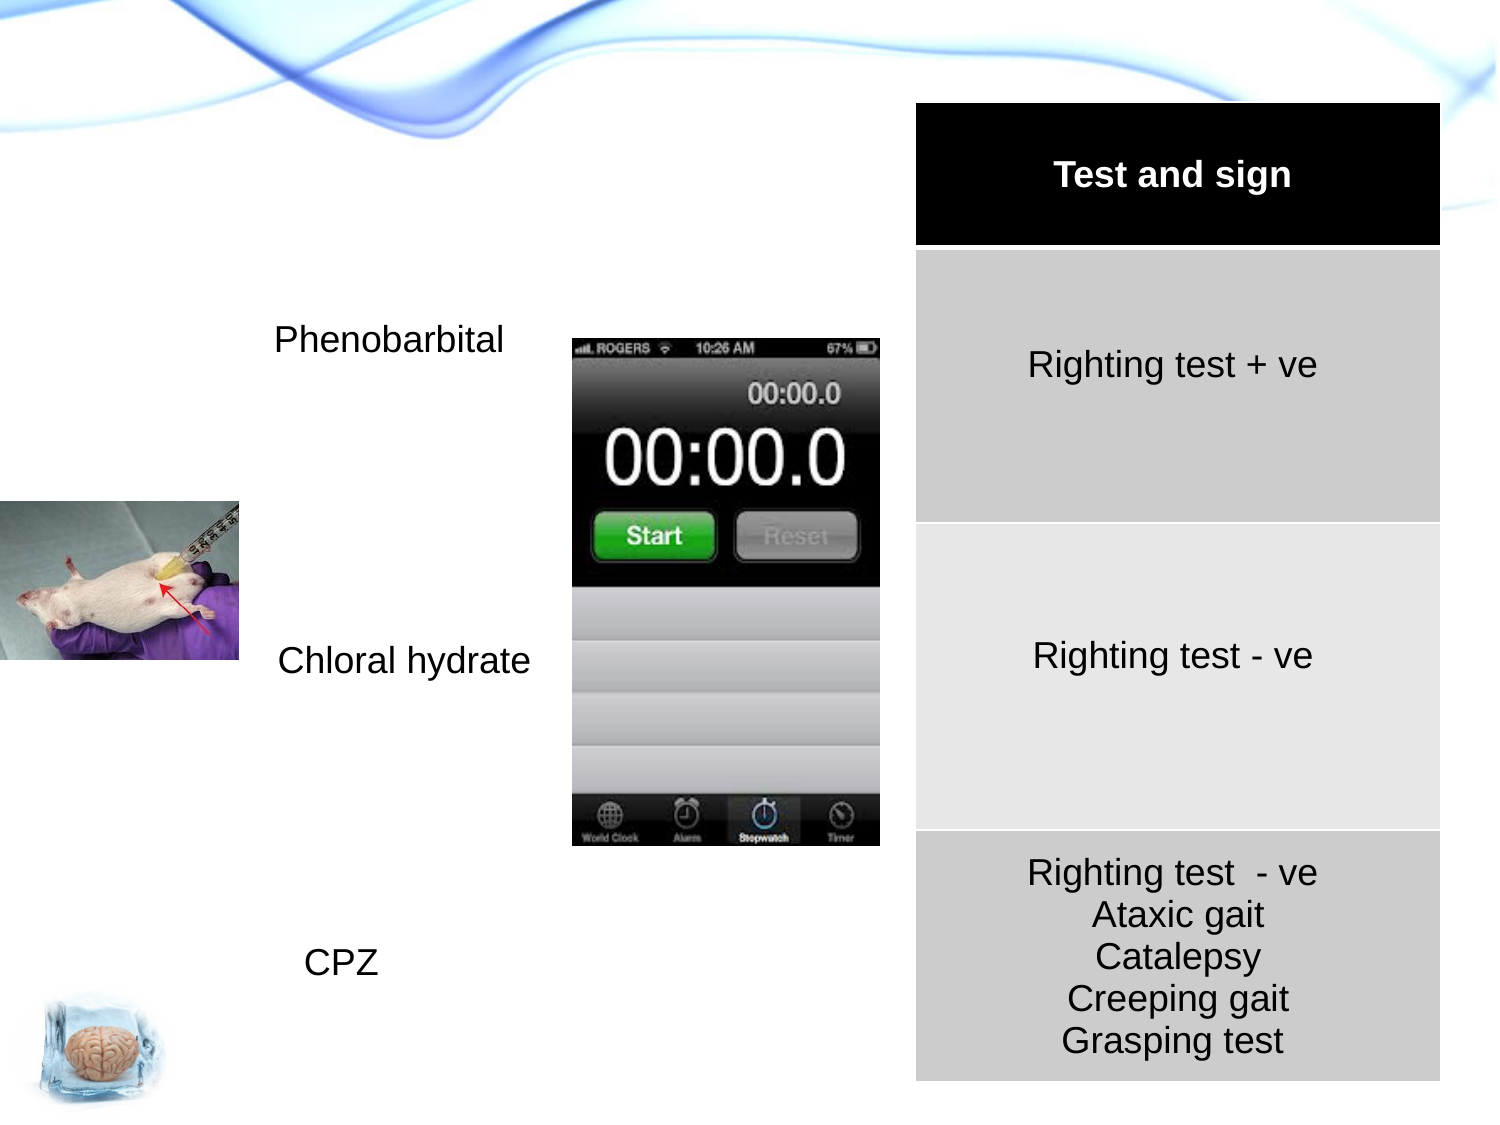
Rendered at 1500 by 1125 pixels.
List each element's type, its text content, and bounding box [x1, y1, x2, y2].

text_box Phenobarbital [259, 307, 549, 368]
text_box Chloral hydrate [262, 629, 567, 689]
picture [0, 0, 1500, 1125]
text_box CPZ [289, 930, 467, 990]
table_cell Righting test - ve [916, 524, 1440, 829]
table_header Test and sign [916, 103, 1440, 245]
table_cell Righting test - ve Ataxic gait Catalepsy Creeping gait Grasping test [916, 831, 1440, 1081]
table_cell Righting test + ve [916, 250, 1440, 522]
